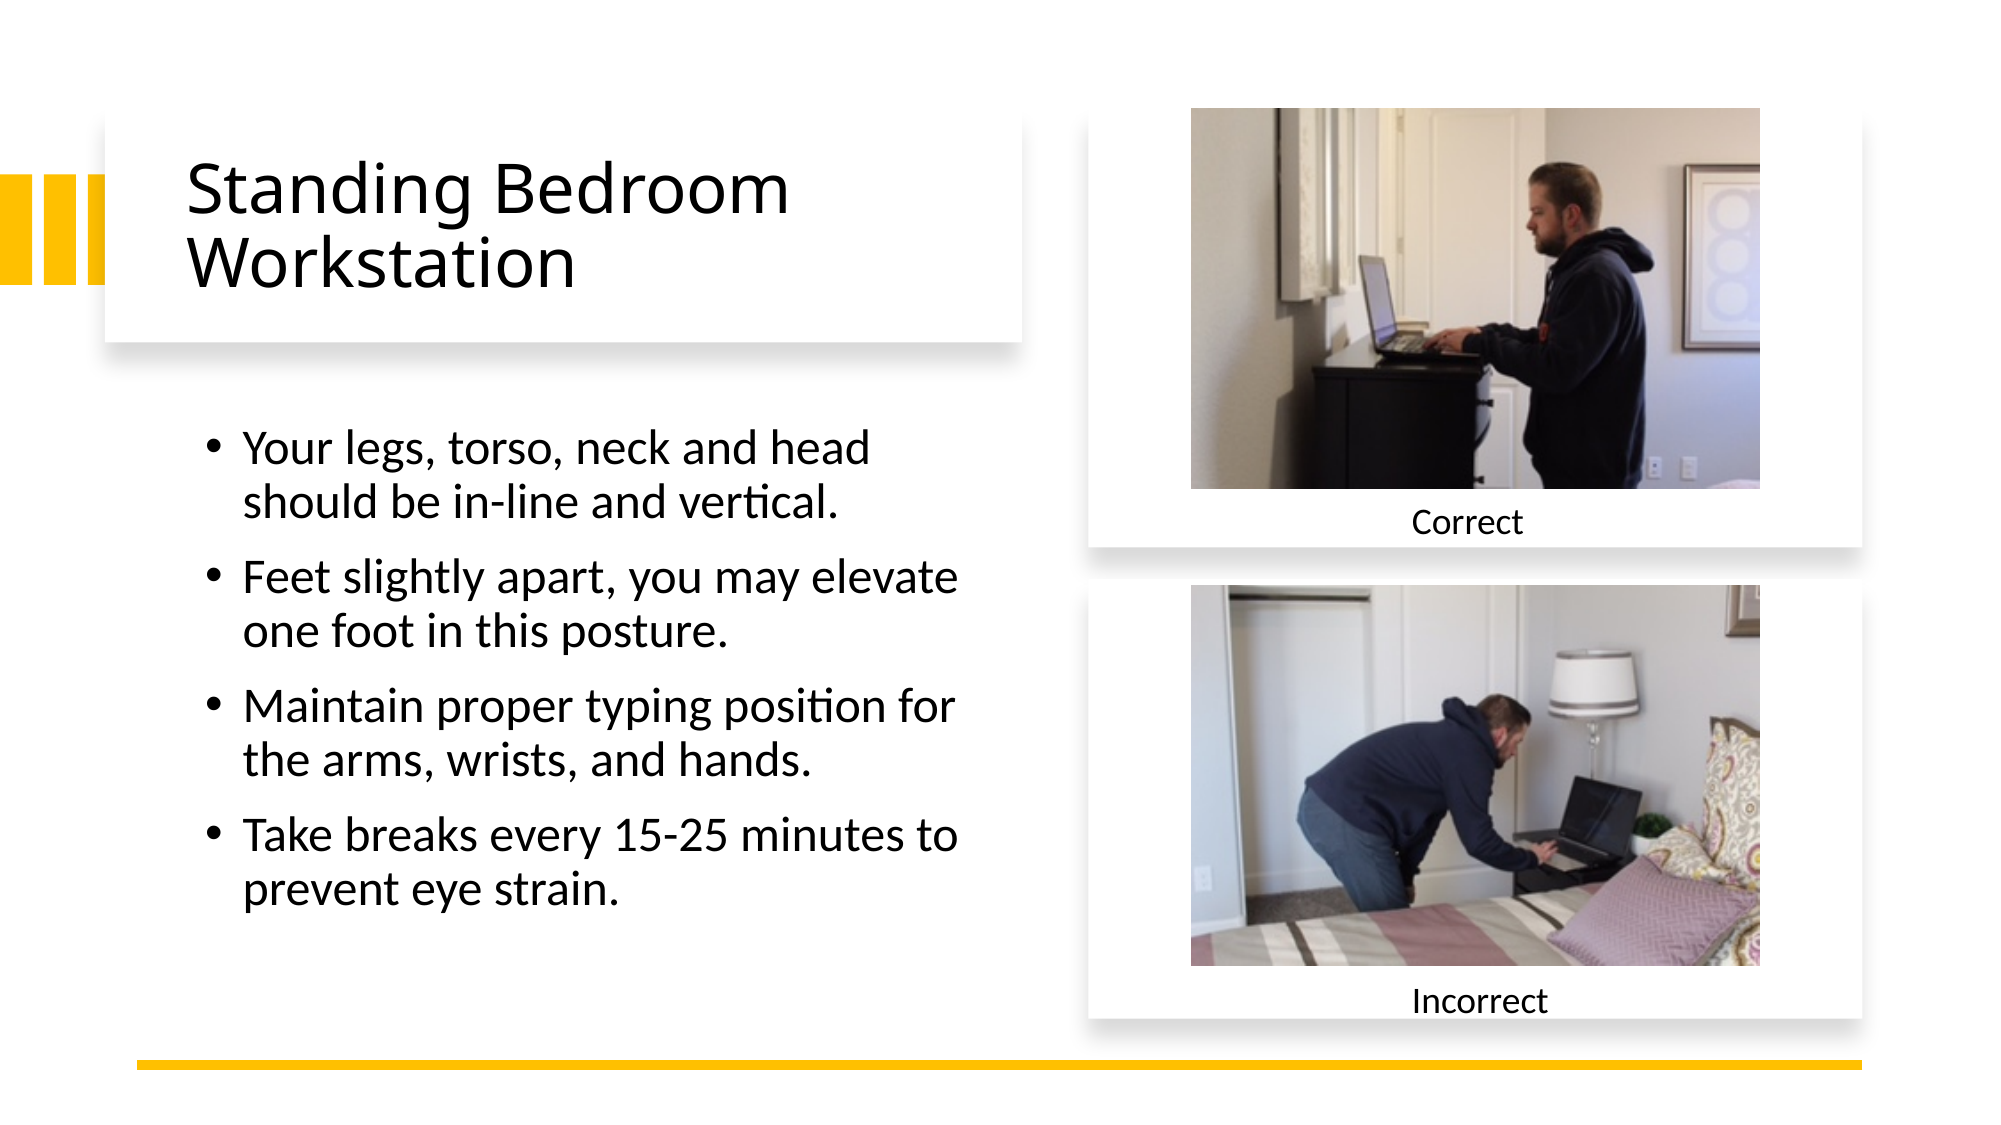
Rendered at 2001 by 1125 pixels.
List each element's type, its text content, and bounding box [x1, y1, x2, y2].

picture [1191, 585, 1760, 966]
title Standing Bedroom Workstation [171, 143, 980, 314]
text_box Correct [1397, 489, 1718, 550]
text_box [1087, 107, 1863, 548]
text_box [104, 107, 1023, 343]
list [1191, 108, 1760, 489]
text_box [1087, 578, 1863, 1020]
text_box Incorrect [1397, 968, 1598, 1028]
text_box [0, 0, 2000, 1125]
list Your legs, torso, neck and head should be in-line and vertical. Feet slightly apart, you may elevate one foot in this posture. Maintain proper typing position for the arms, wrists, and hands. Take breaks every 15-25 minutes to prevent eye strain. [171, 414, 991, 963]
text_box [0, 174, 120, 285]
